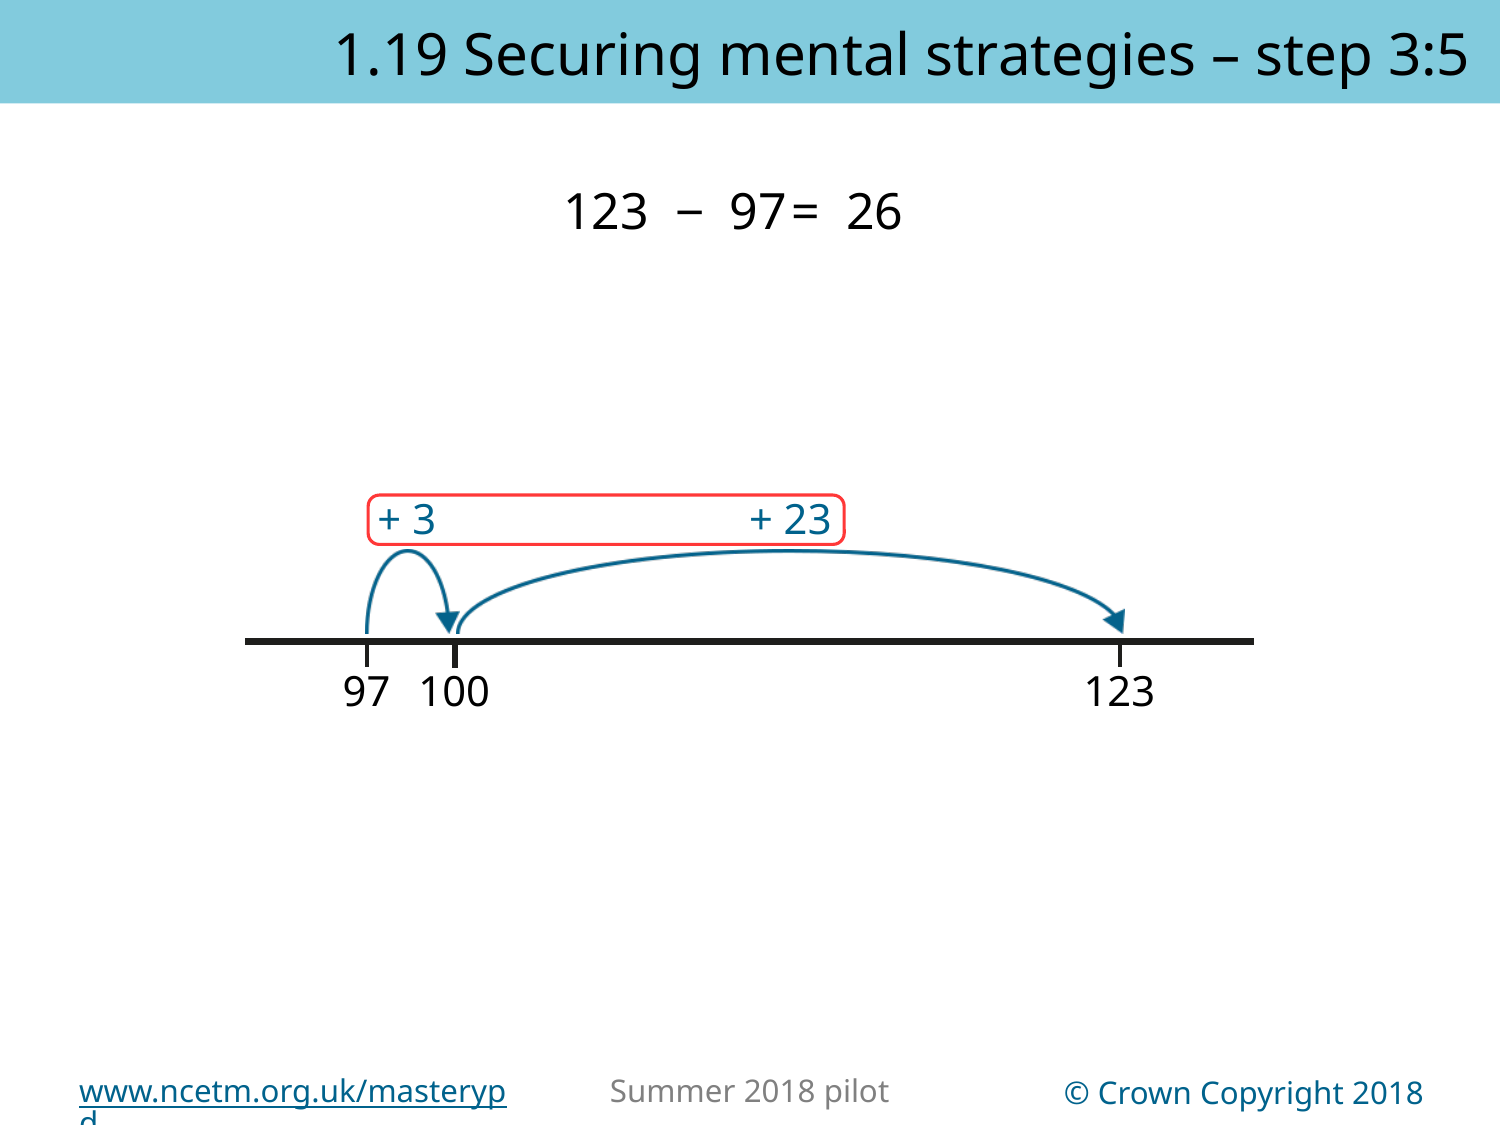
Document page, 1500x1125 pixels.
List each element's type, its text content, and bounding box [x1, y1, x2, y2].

picture [460, 549, 1125, 634]
text_box 97 [327, 657, 403, 723]
text_box 123 − 97 [548, 172, 803, 247]
text_box + 3 [362, 485, 452, 550]
picture [364, 549, 404, 631]
list 1.19 Securing mental strategies – step 3:5 [0, 0, 1500, 104]
text_box [368, 495, 845, 545]
picture [245, 638, 1254, 668]
text_box = 26 [803, 172, 919, 247]
text_box 123 [1068, 657, 1171, 723]
text_box + 23 [734, 485, 847, 548]
picture [369, 549, 767, 634]
text_box 100 [403, 657, 506, 723]
